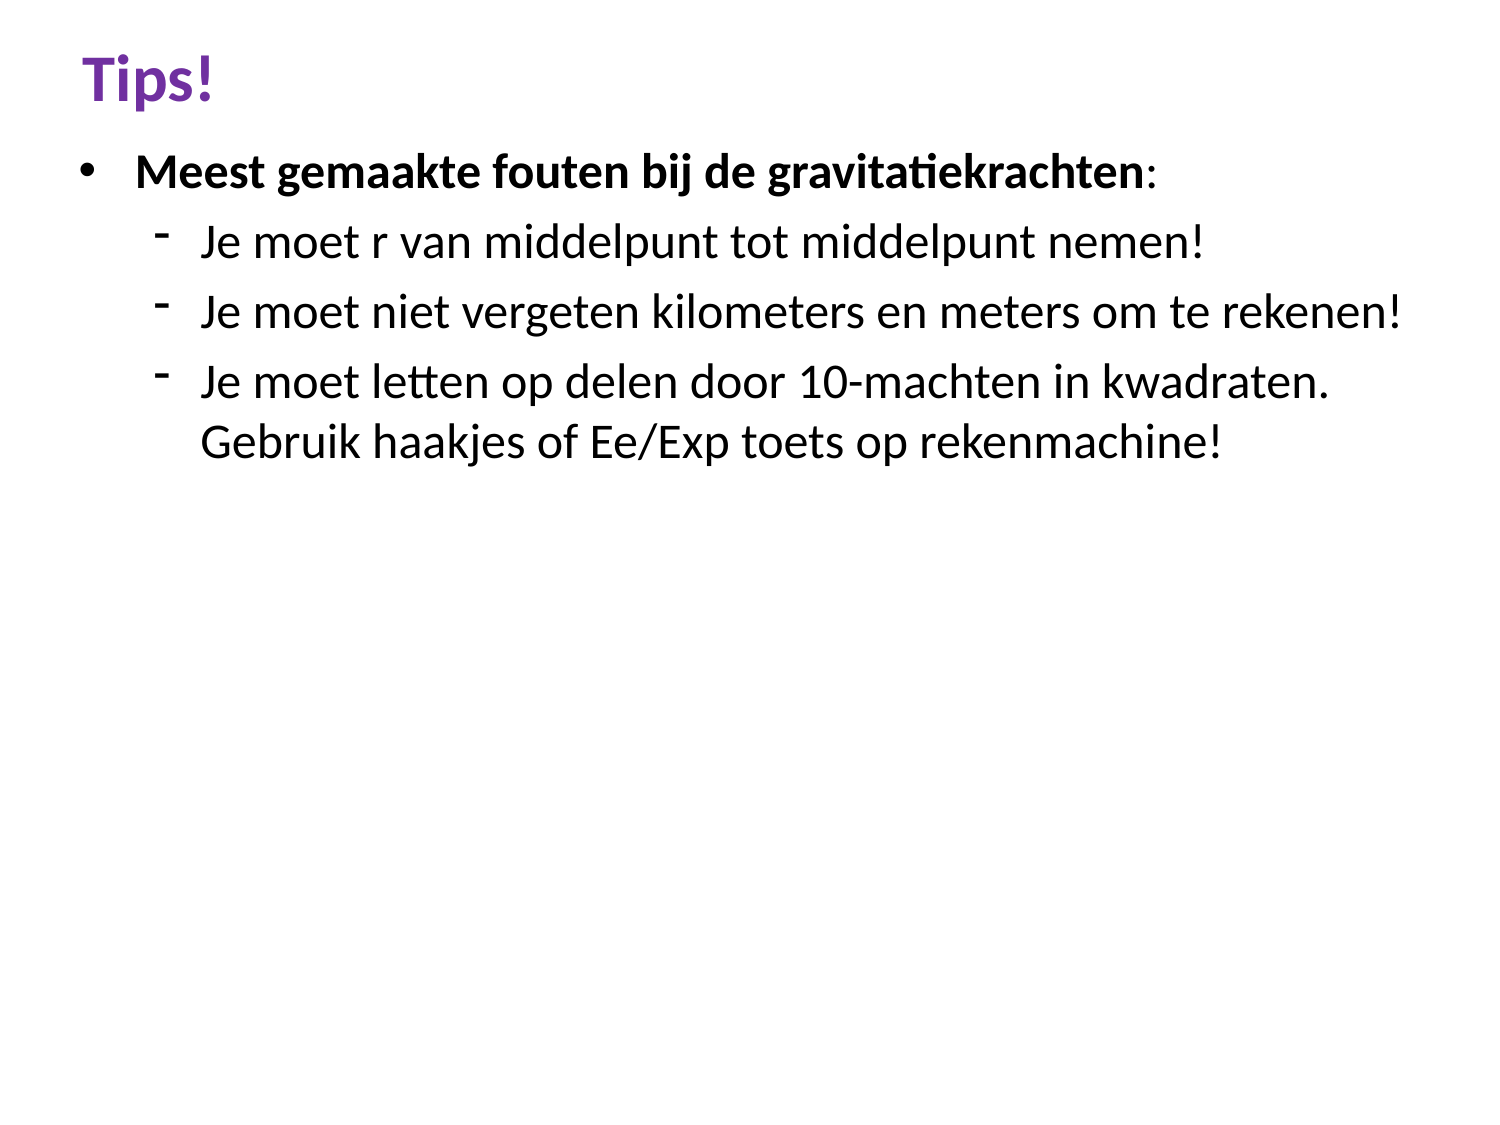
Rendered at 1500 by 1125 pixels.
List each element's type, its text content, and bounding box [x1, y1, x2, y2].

list Meest gemaakte fouten bij de gravitatiekrachten: Je moet r van middelpunt tot middelpunt nemen! Je moet niet vergeten kilometers en meters om te rekenen! Je moet letten op delen door 10-machten in kwadraten. Gebruik haakjes of Ee/Exp toets op rekenmachine! [63, 131, 1466, 517]
title Tips! [67, 26, 1466, 125]
